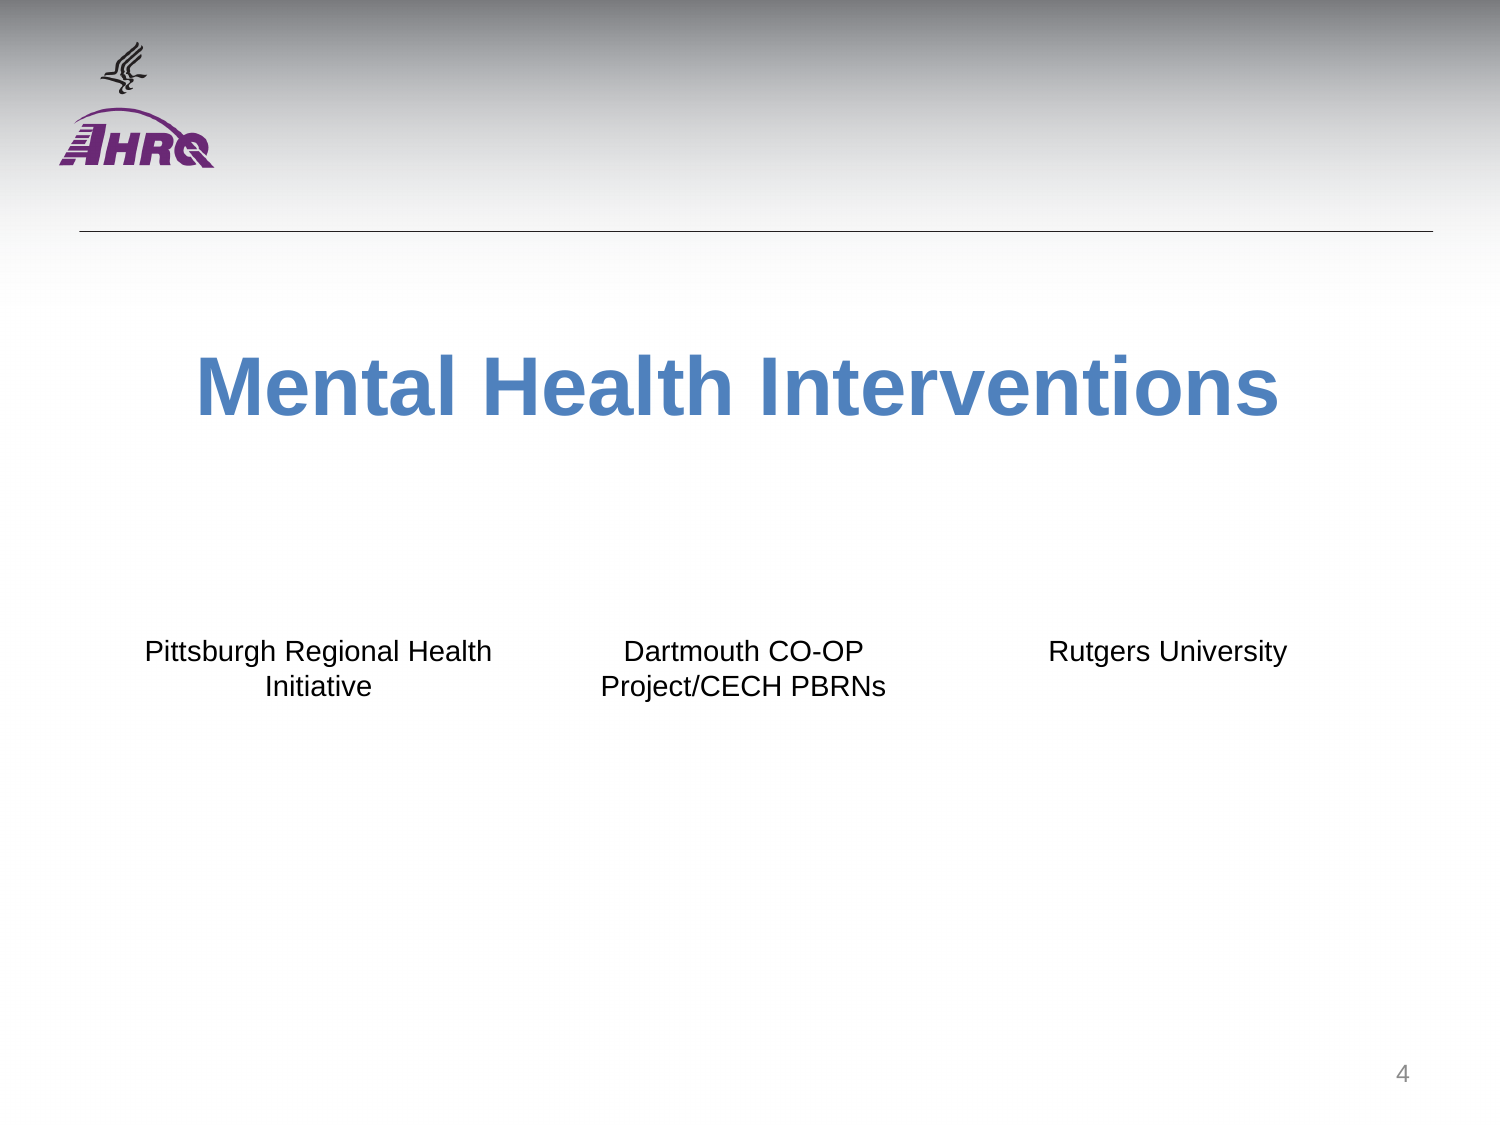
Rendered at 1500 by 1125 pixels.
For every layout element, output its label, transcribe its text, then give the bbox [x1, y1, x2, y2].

text_box Dartmouth CO-OP Project/CECH PBRNs [549, 624, 938, 710]
picture [0, 0, 1500, 1125]
slide_number 4 [1074, 1042, 1425, 1103]
text_box Rutgers University [986, 624, 1350, 675]
text_box Pittsburgh Regional Health Initiative [124, 624, 513, 710]
title Mental Health Interventions [112, 324, 1388, 549]
